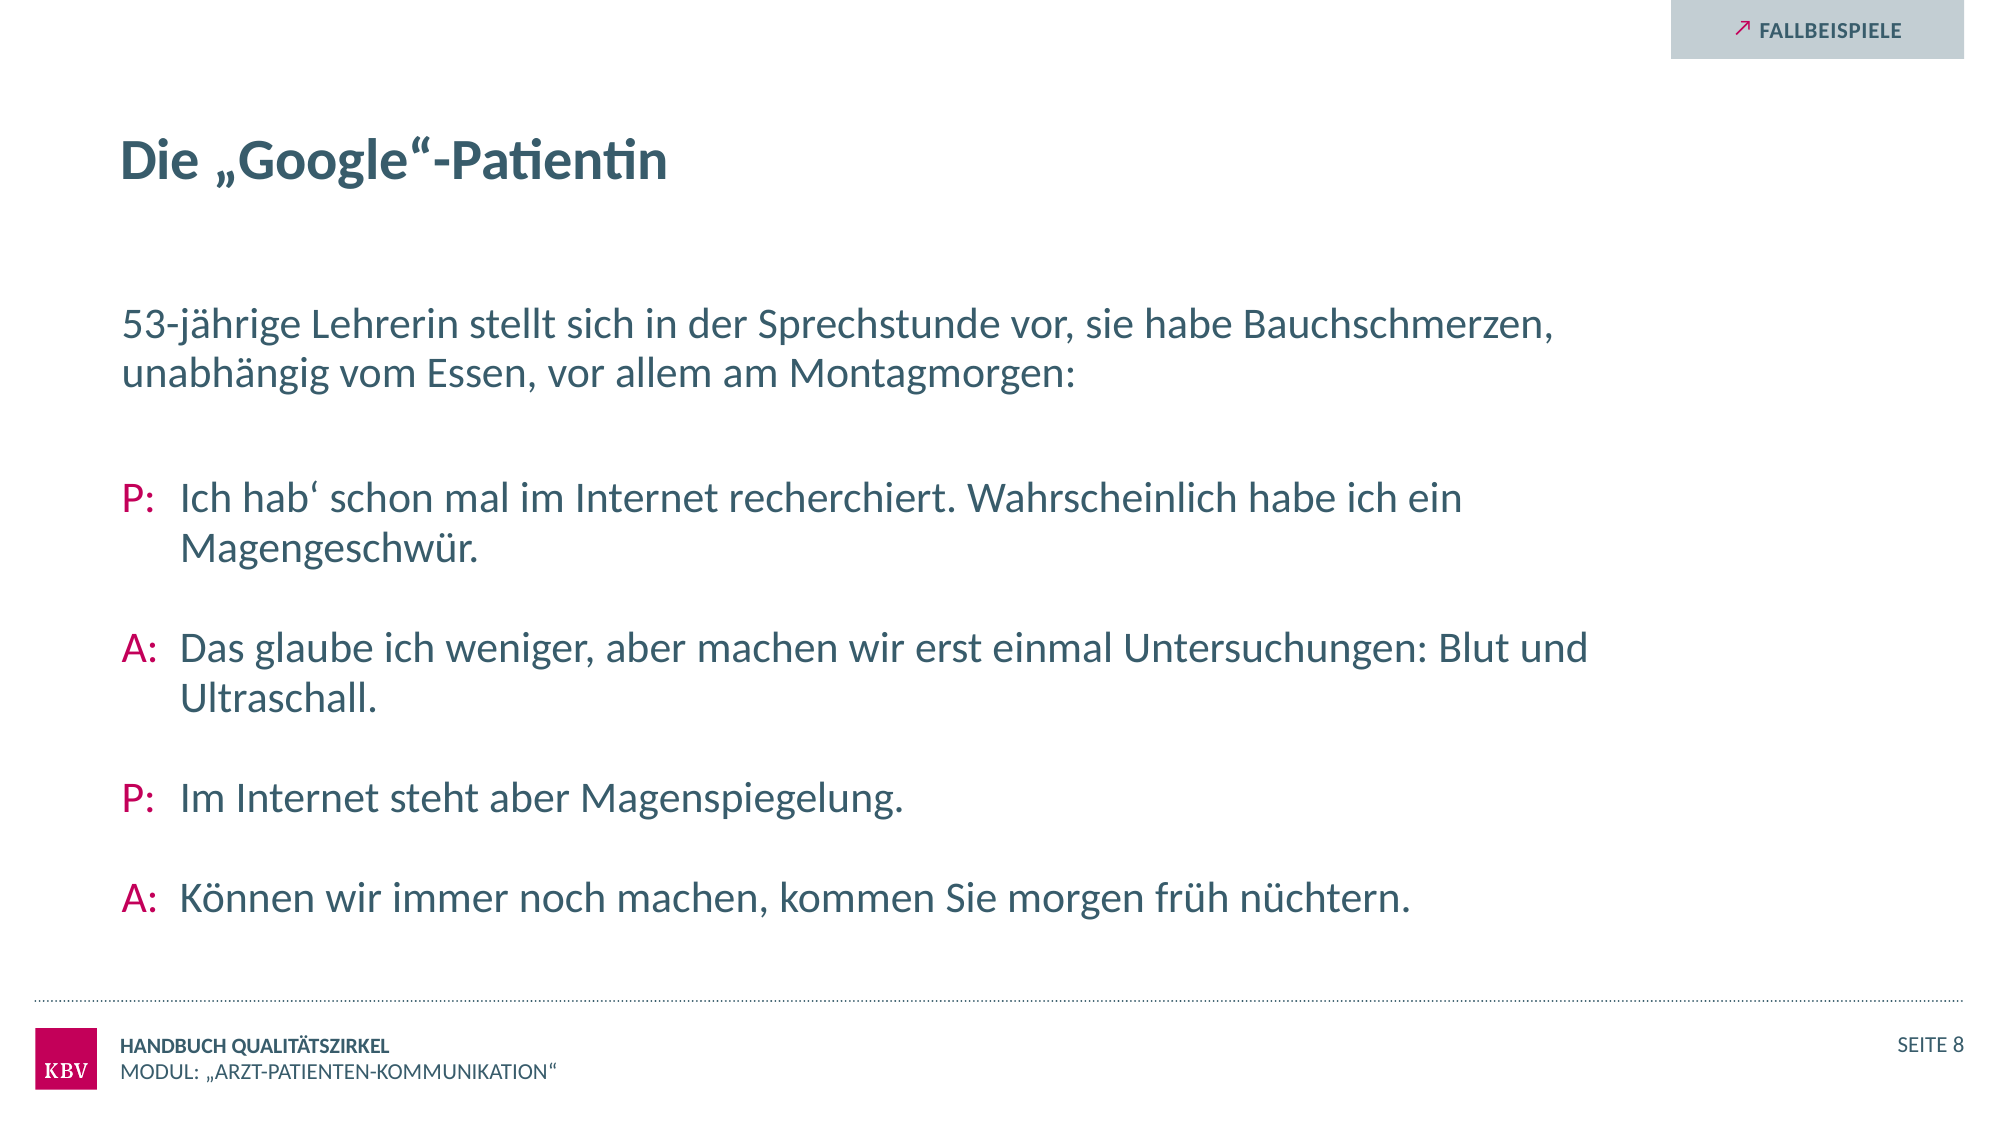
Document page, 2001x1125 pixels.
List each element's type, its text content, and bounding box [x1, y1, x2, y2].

title Die „Google“-Patientin [120, 129, 1880, 201]
slide_number Seite 8 [1787, 1030, 1965, 1057]
slide_number Modul: „Arzt-Patienten-Kommunikation“ [120, 1057, 1668, 1084]
text_box 53-jährige Lehrerin stellt sich in der Sprechstunde vor, sie habe Bauchschmerzen, unabhängig vom Essen, vor allem am Montagmorgen: P: Ich hab‘ schon mal im Internet recherchiert. Wahrscheinlich habe ich ein Magengeschwür. A: Das glaube ich weniger, aber machen wir erst einmal Untersuchungen: Blut und Ultraschall. P: Im Internet steht aber Magenspiegelung. A: Können wir immer noch machen, kommen Sie morgen früh nüchtern. [106, 290, 1746, 941]
footer Handbuch Qualitätszirkel [120, 1030, 1668, 1057]
